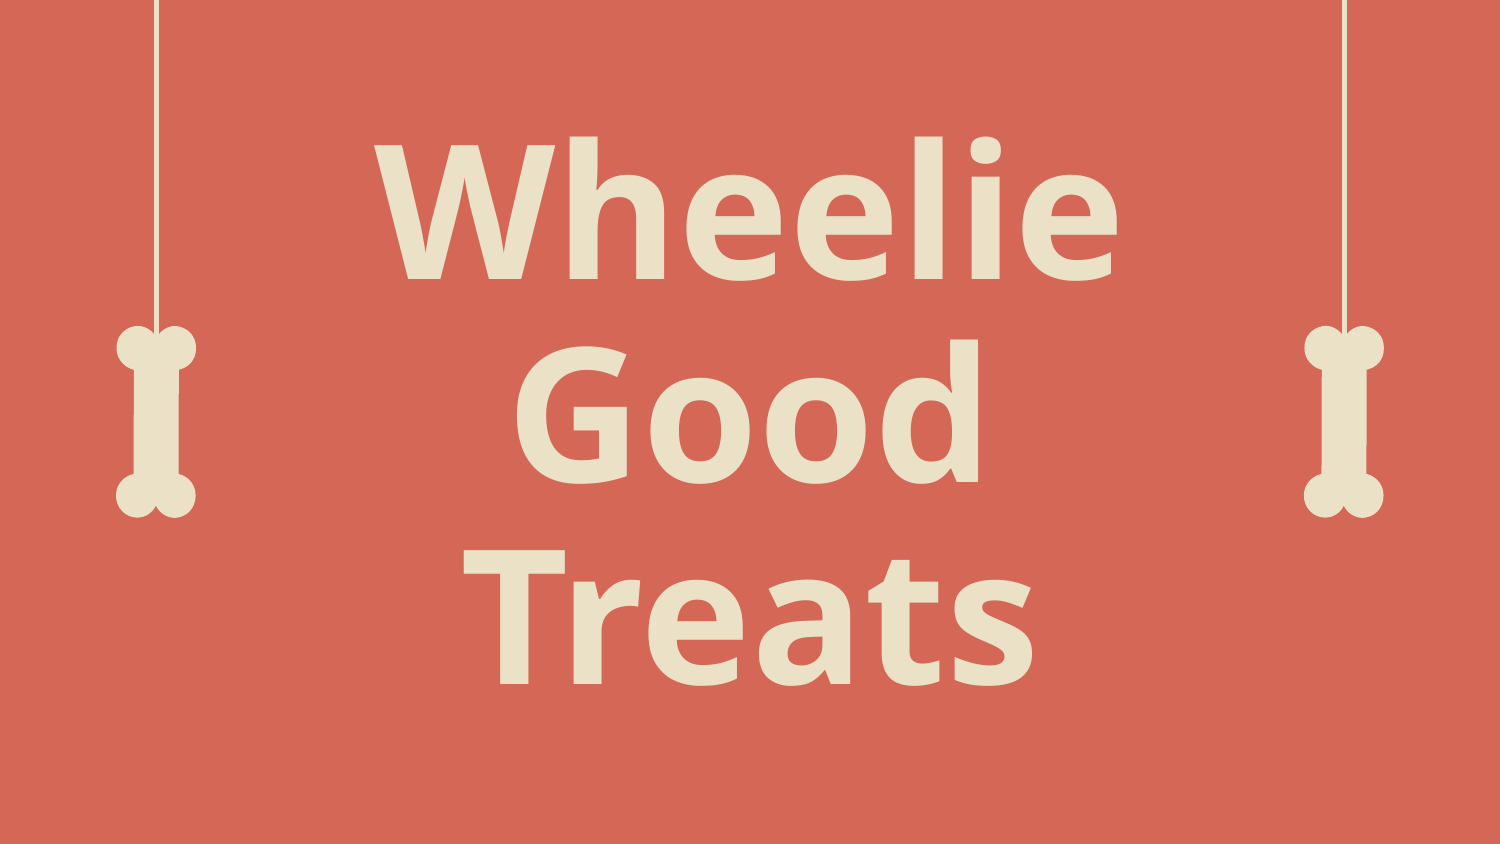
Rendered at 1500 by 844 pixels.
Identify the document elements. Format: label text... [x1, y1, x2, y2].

title Wheelie Good Treats [343, 231, 1157, 612]
